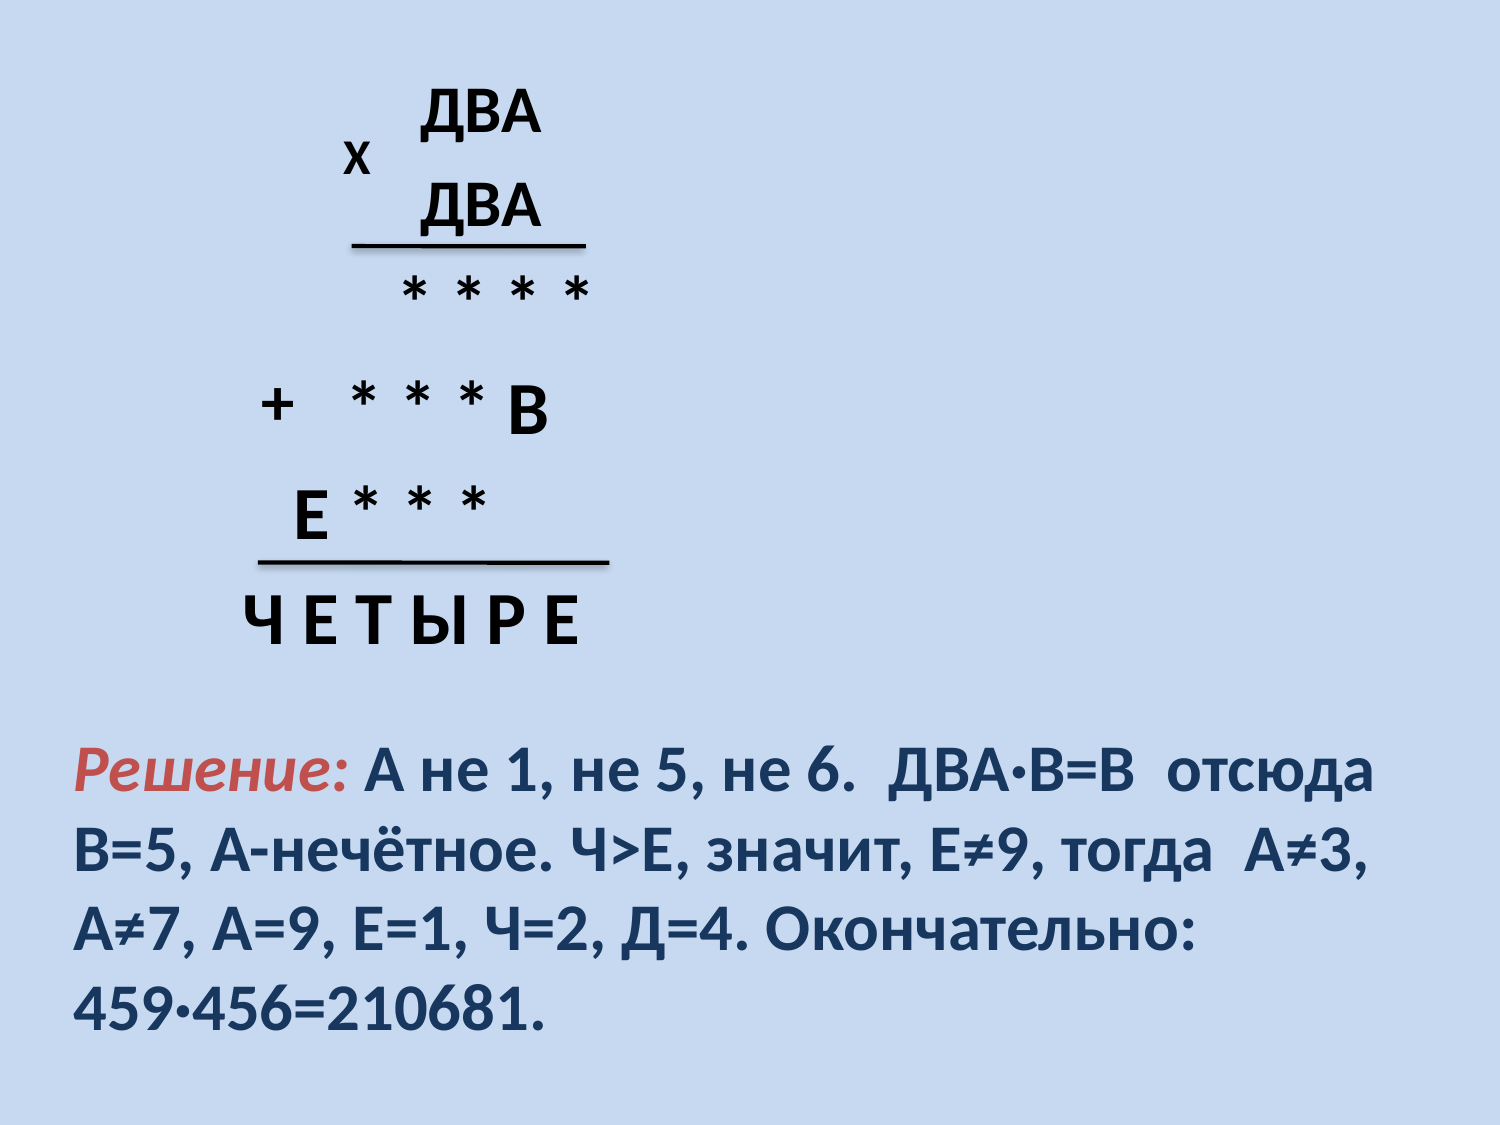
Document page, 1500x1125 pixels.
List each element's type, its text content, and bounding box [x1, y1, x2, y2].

list ДВА ДВА * * * * * * * В Е * * * Ч Е Т Ы Р Е [75, 58, 1425, 716]
text_box + [246, 351, 336, 464]
text_box Х [328, 117, 405, 196]
text_box Решение: А не 1, не 5, не 6. ДВА·В=В отсюда В=5, А-нечётное. Ч>Е, значит, Е≠9, тогда А≠3, А≠7, А=9, Е=1, Ч=2, Д=4. Окончательно: 459·456=210681. [58, 716, 1442, 1097]
